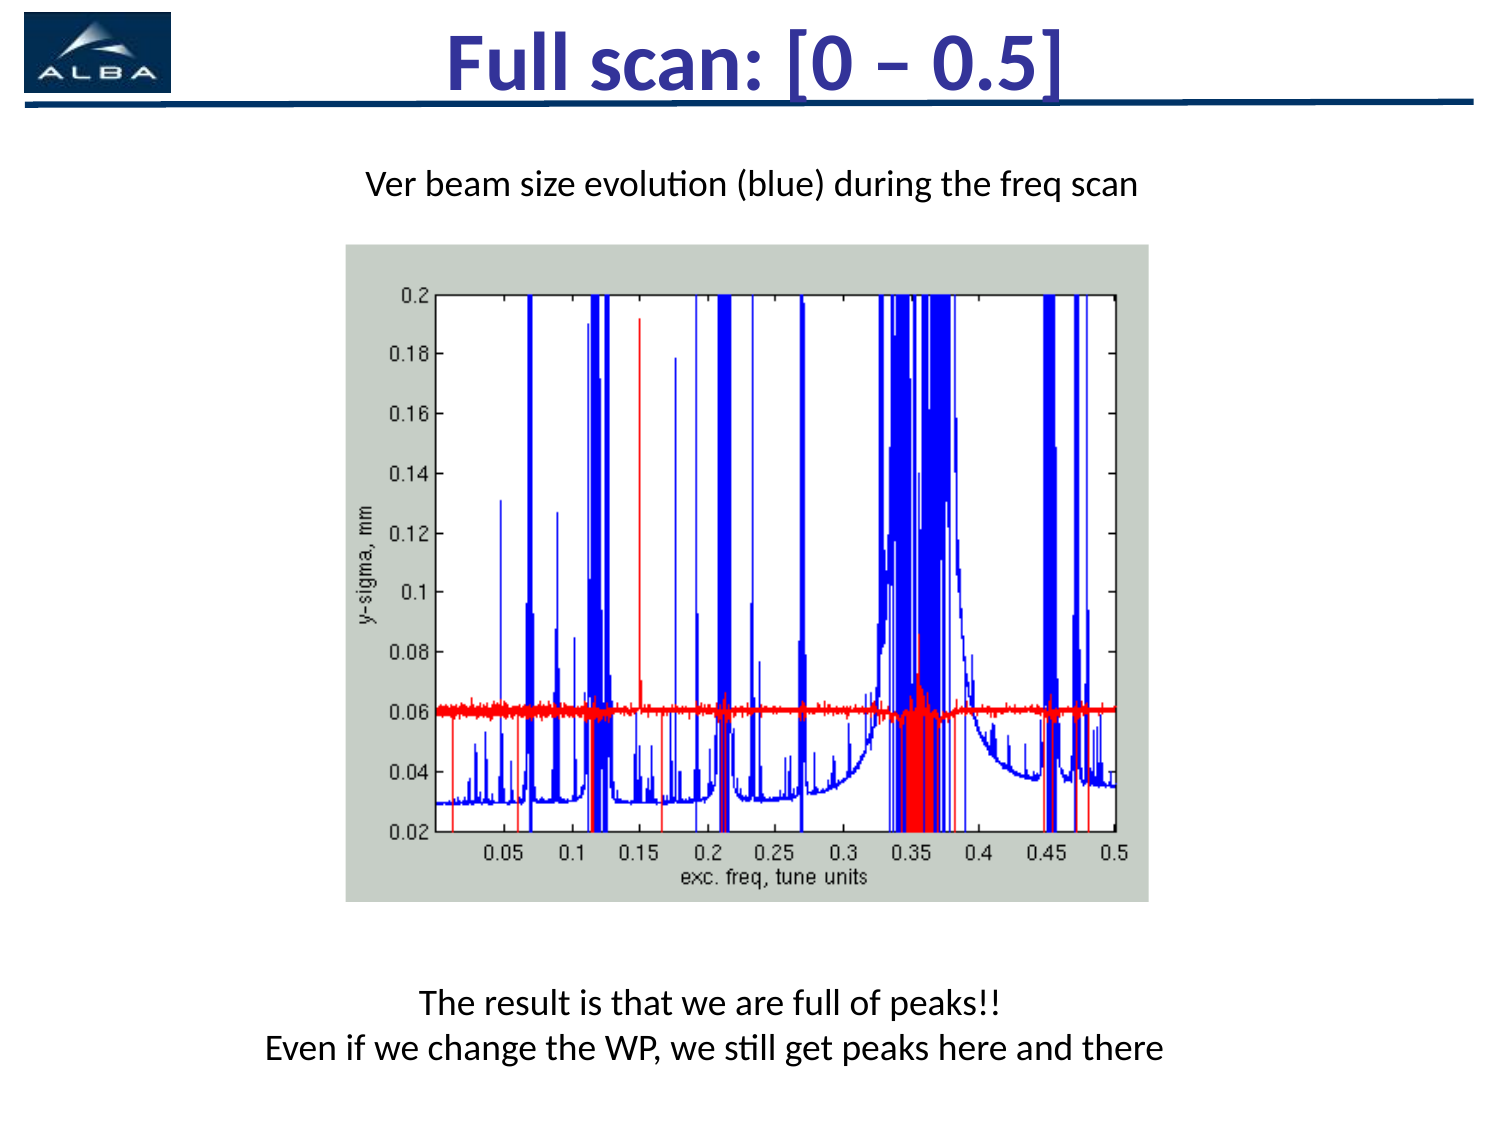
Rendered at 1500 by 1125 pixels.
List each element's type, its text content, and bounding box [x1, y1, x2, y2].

picture [24, 12, 171, 93]
text_box Ver beam size evolution (blue) during the freq scan [350, 151, 1155, 212]
picture [345, 244, 1149, 902]
text_box Full scan: [0 – 0.5] [432, 0, 1101, 115]
text_box The result is that we are full of peaks!! Even if we change the WP, we still get peaks here and there [221, 970, 1209, 1076]
